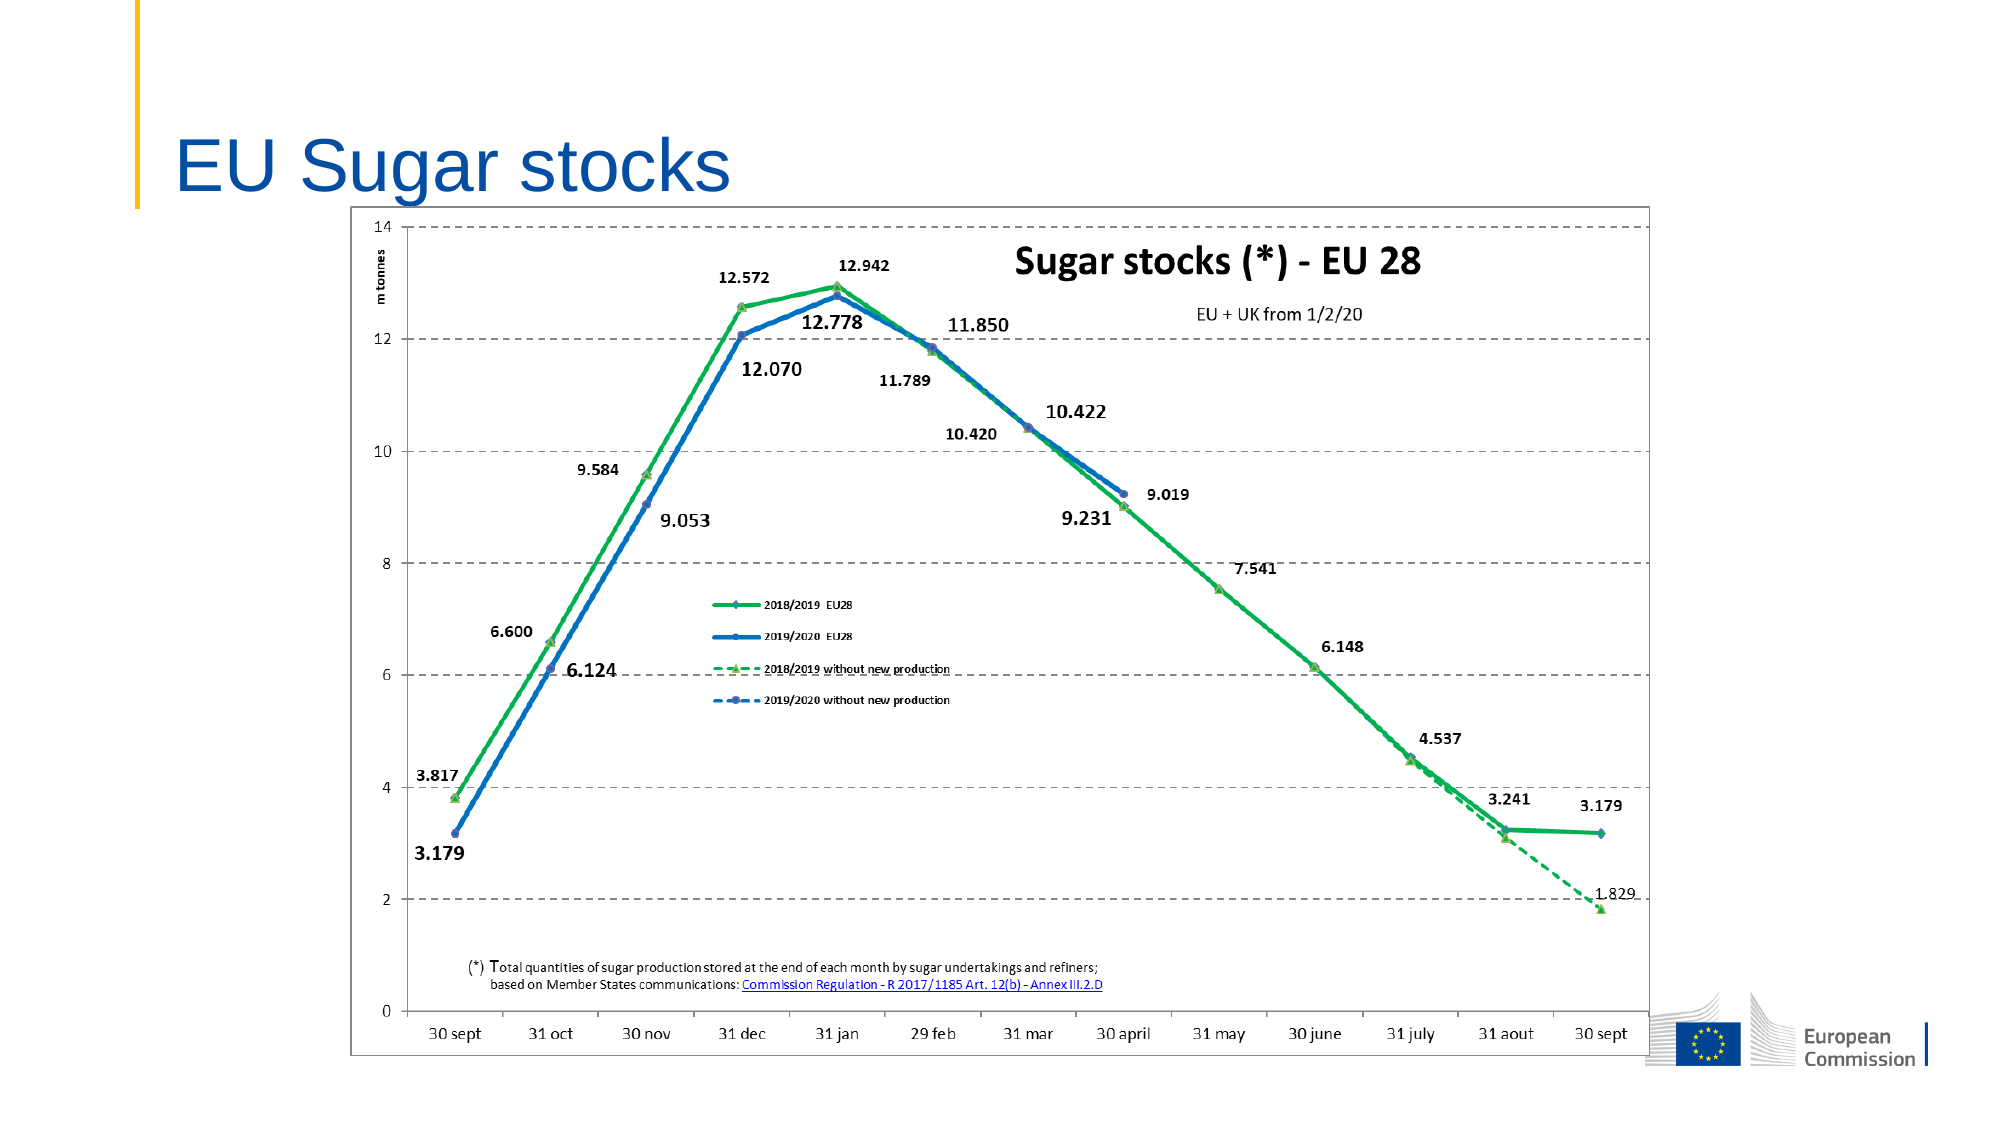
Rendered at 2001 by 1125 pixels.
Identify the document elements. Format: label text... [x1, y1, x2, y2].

picture [350, 206, 1928, 1066]
title EU Sugar stocks [159, 79, 1885, 208]
